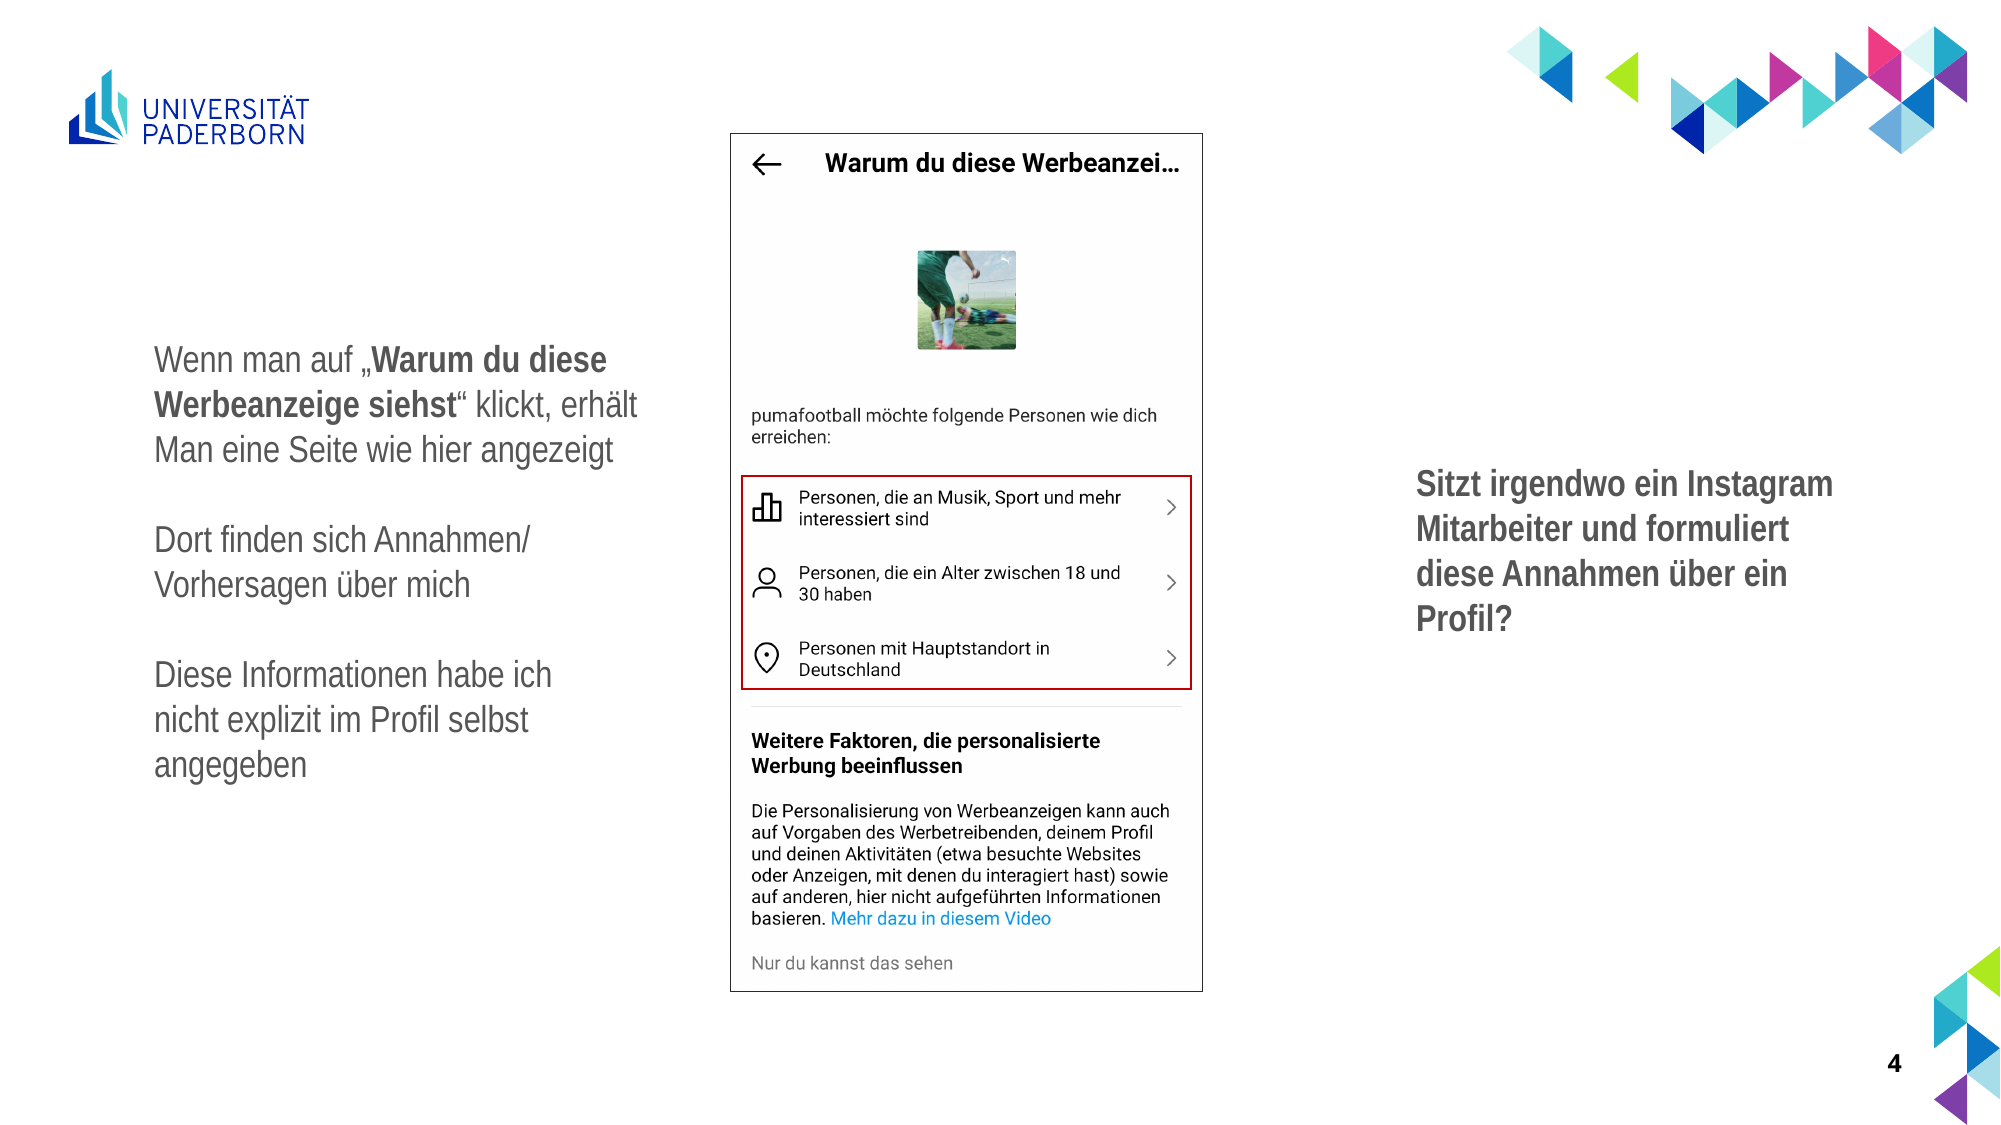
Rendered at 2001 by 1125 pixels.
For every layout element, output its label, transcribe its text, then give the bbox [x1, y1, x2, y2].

text_box Sitzt irgendwo ein Instagram Mitarbeiter und formuliert diese Annahmen über ein Profil? [1401, 452, 1858, 647]
slide_number 4 [1819, 1052, 1902, 1083]
picture [730, 133, 1203, 992]
text_box Wenn man auf „Warum du diese Werbeanzeige siehst“ klickt, erhält Man eine Seite wie hier angezeigt Dort finden sich Annahmen/ Vorhersagen über mich Diese Informationen habe ich nicht explizit im Profil selbst angegeben [139, 327, 662, 793]
